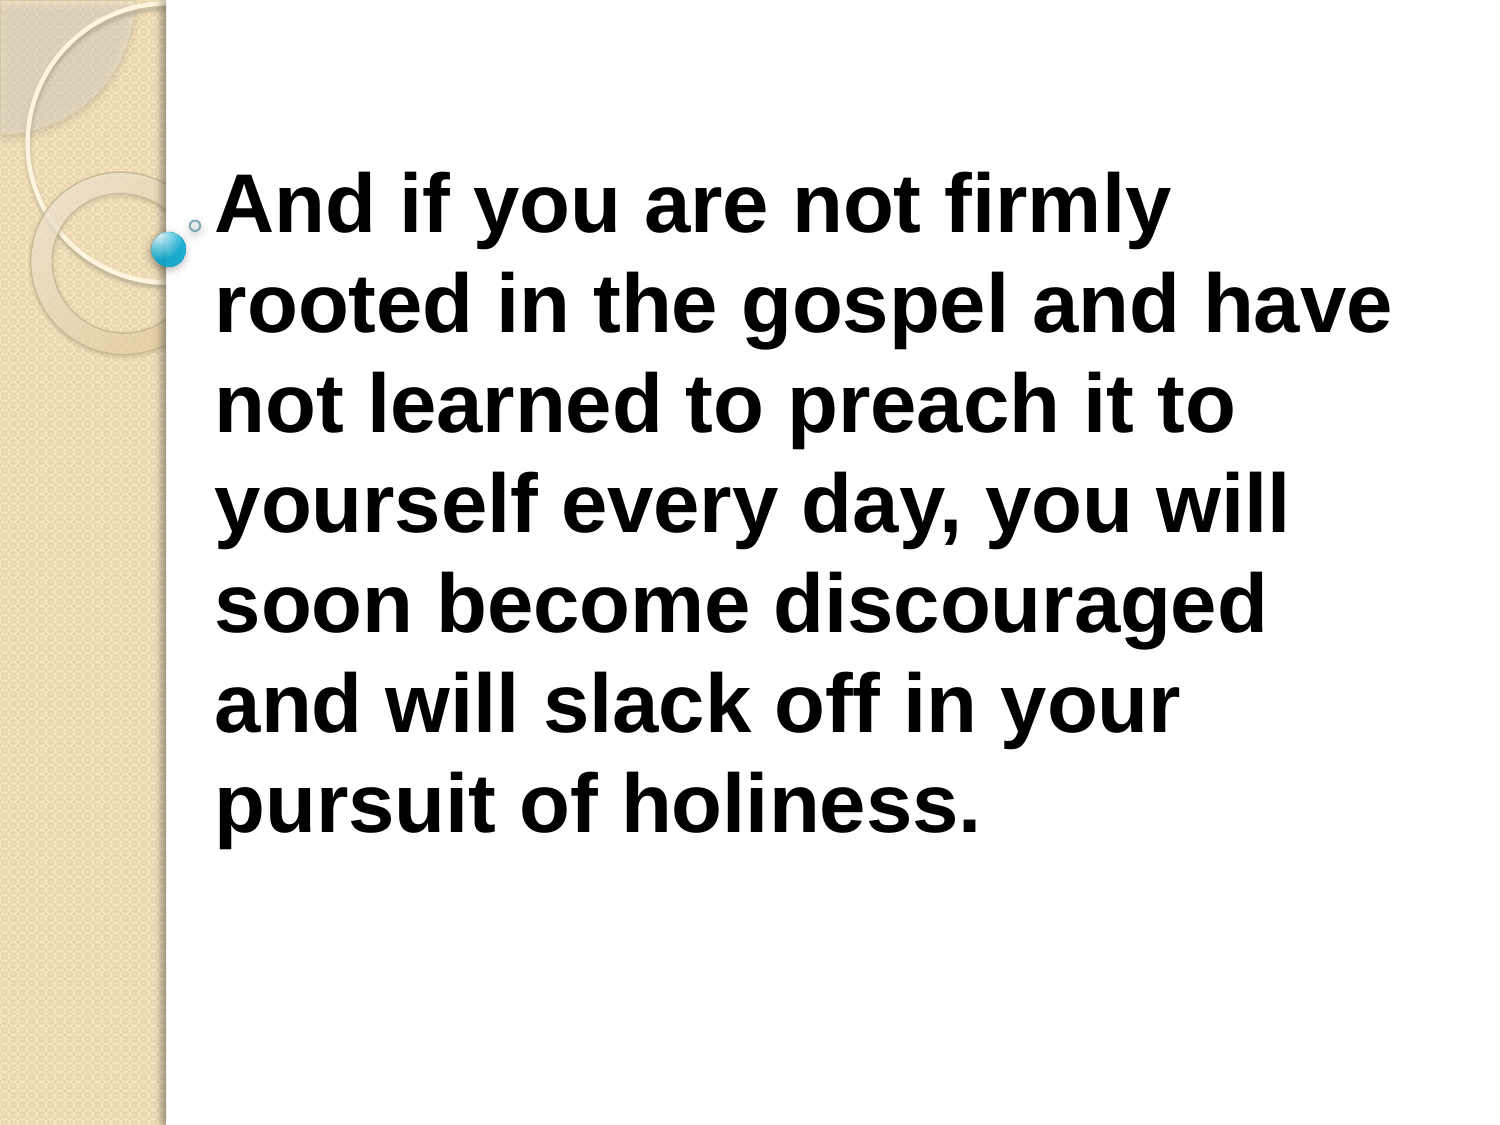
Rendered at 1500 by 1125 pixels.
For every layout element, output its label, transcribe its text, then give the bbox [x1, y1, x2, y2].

text_box And if you are not firmly rooted in the gospel and have not learned to preach it to yourself every day, you will soon become discouraged and will slack off in your pursuit of holiness. [199, 141, 1413, 857]
